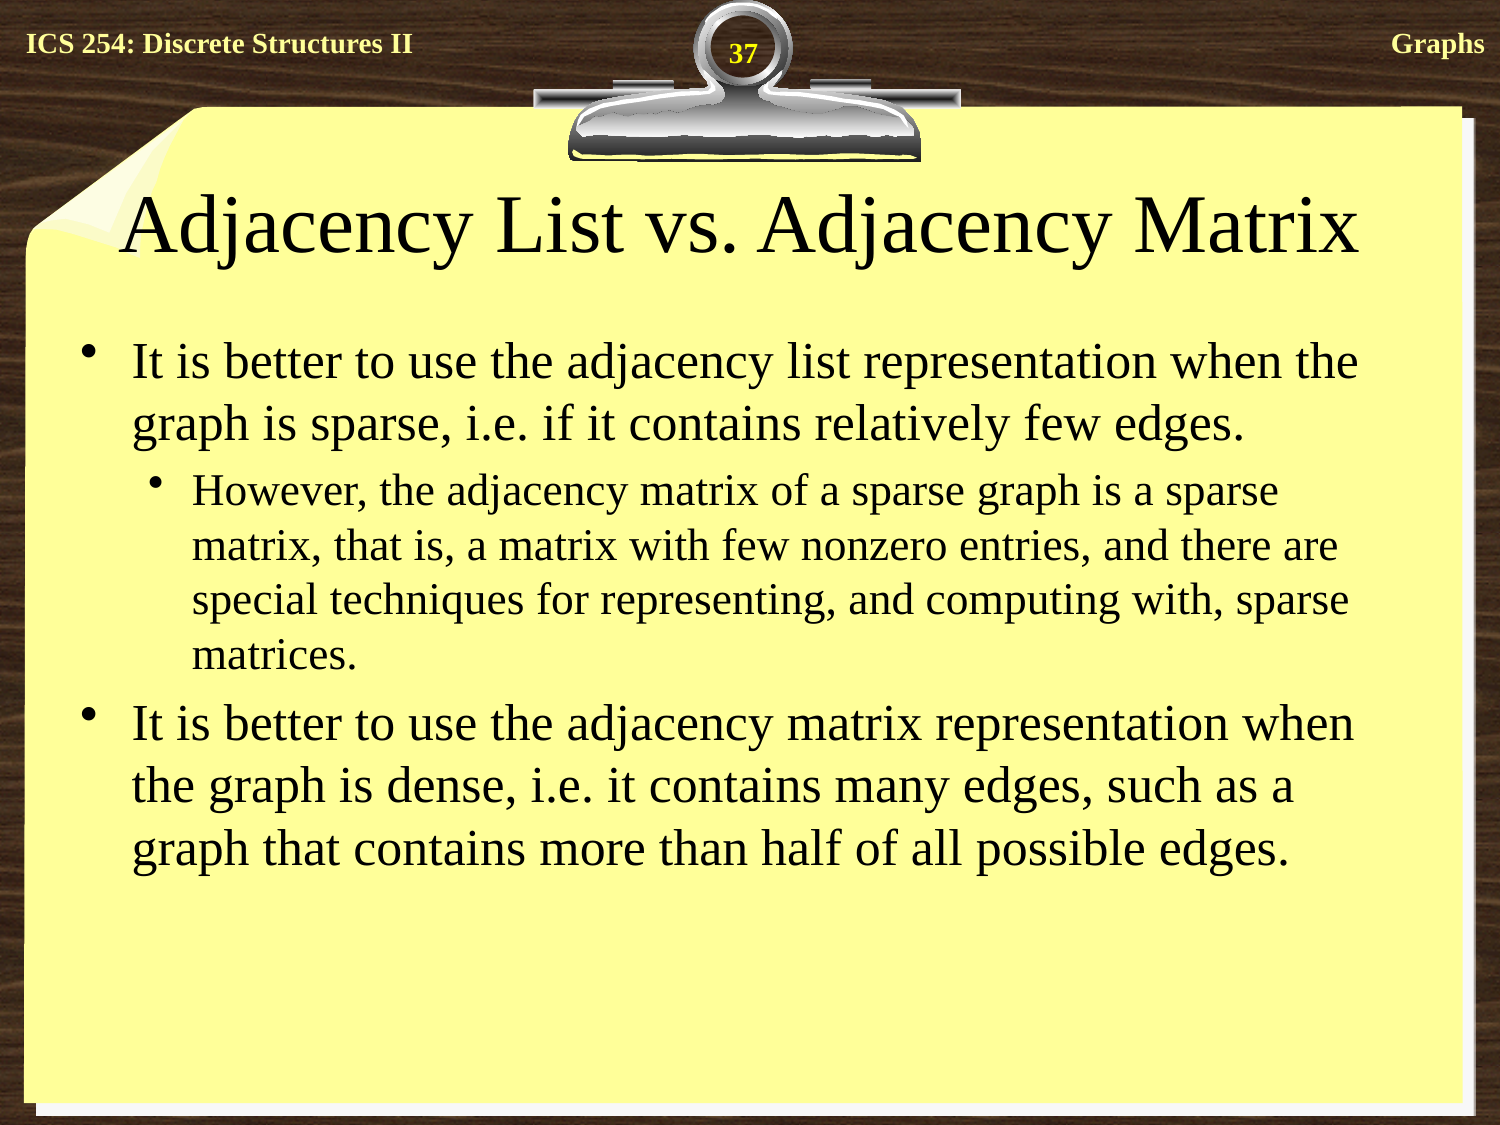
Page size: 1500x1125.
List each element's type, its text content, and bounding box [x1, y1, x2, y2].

picture [0, 0, 1500, 1125]
title Adjacency List vs. Adjacency Matrix [77, 125, 1403, 313]
slide_number 37 [394, 18, 774, 84]
picture [673, 84, 708, 89]
list It is better to use the adjacency list representation when the graph is sparse, i.e. if it contains relatively few edges. However, the adjacency matrix of a sparse graph is a sparse matrix, that is, a matrix with few nonzero entries, and there are special techniques for representing, and computing with, sparse matrices. It is better to use the adjacency matrix representation when the graph is dense, i.e. it contains many edges, such as a graph that contains more than half of all possible edges. [64, 318, 1405, 975]
